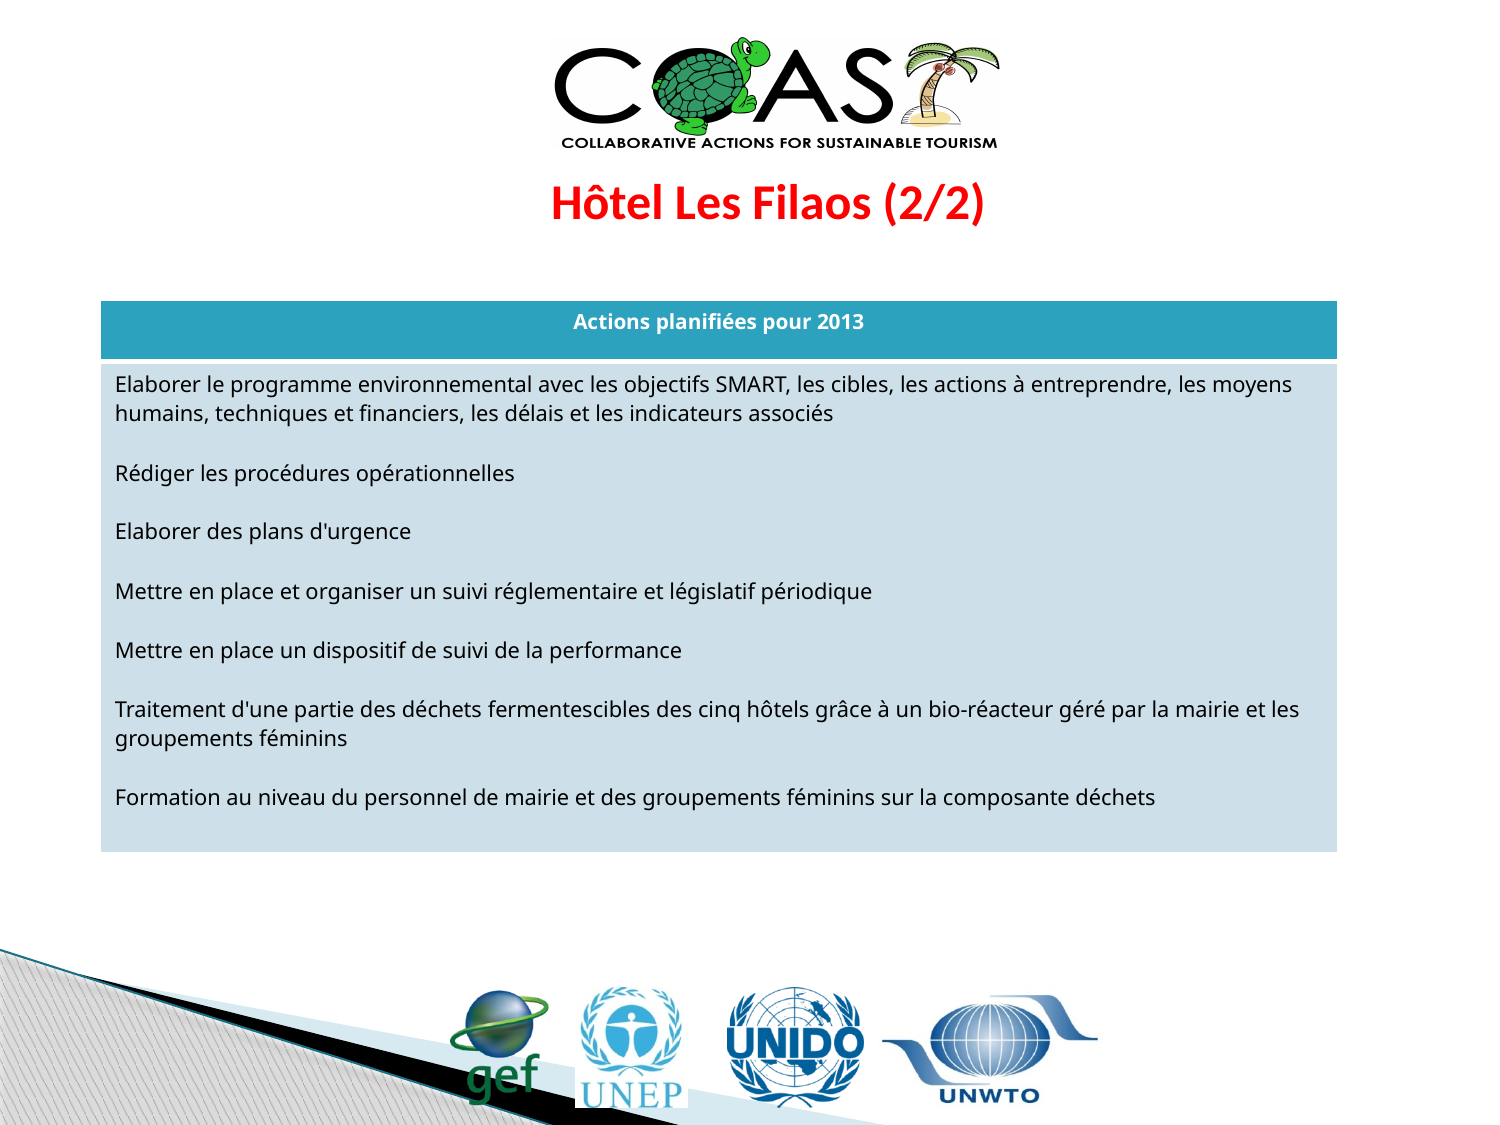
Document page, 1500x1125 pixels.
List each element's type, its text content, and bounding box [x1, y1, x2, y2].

table_header Actions planifiées pour 2013 [101, 301, 1337, 359]
table_cell Elaborer le programme environnemental avec les objectifs SMART, les cibles, les actions à entreprendre, les moyens humains, techniques et financiers, les délais et les indicateurs associés Rédiger les procédures opérationnelles Elaborer des plans d'urgence Mettre en place et organiser un suivi réglementaire et législatif périodique Mettre en place un dispositif de suivi de la performance Traitement d'une partie des déchets fermentescibles des cinq hôtels grâce à un bio-réacteur géré par la mairie et les groupements féminins Formation au niveau du personnel de mairie et des groupements féminins sur la composante déchets [101, 364, 1337, 852]
picture [877, 987, 1100, 1108]
picture [575, 987, 688, 1108]
text_box Hôtel Les Filaos (2/2) [87, 162, 1450, 238]
picture [447, 987, 551, 1108]
picture [549, 37, 1000, 148]
picture [727, 987, 864, 1108]
